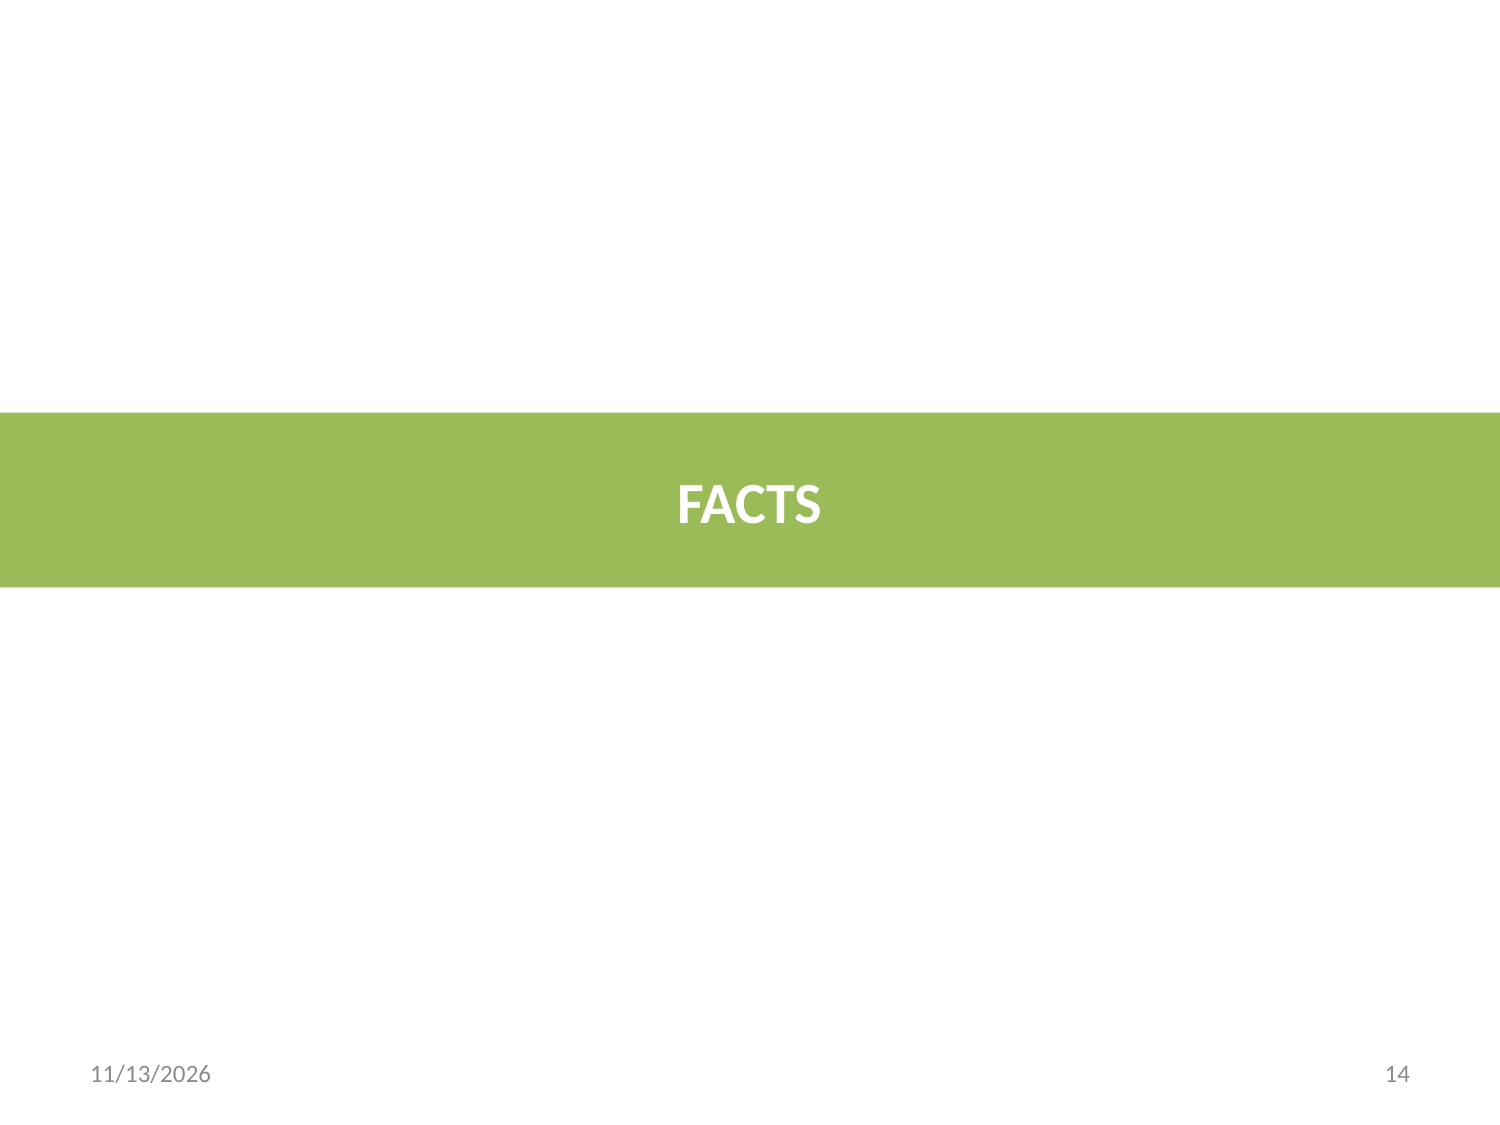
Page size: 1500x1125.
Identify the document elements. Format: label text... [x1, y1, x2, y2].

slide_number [75, 1042, 425, 1103]
slide_number 14 [1074, 1042, 1425, 1103]
text_box FACTS [0, 412, 1500, 588]
